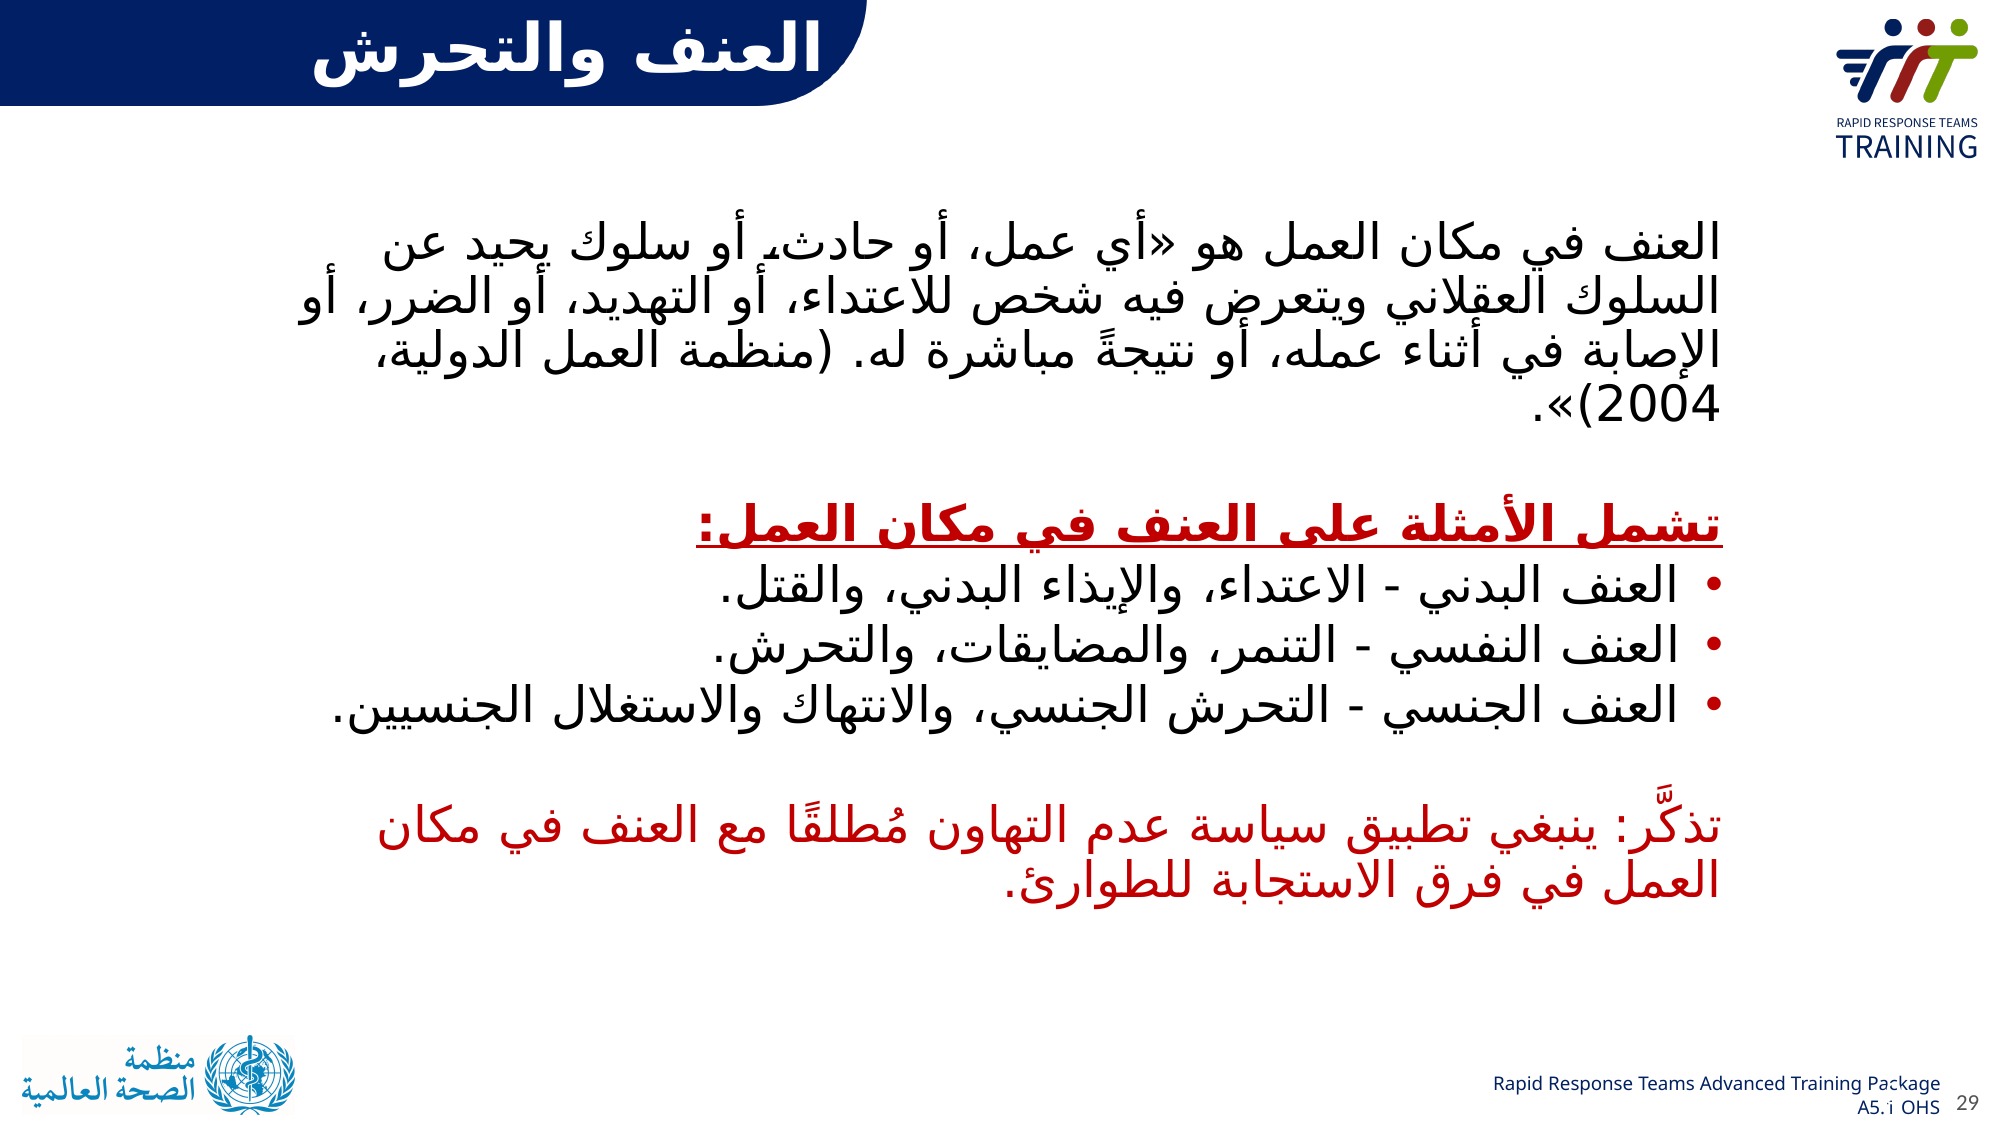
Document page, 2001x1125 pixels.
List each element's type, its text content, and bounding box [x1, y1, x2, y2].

picture [1835, 19, 1978, 167]
list العنف في مكان العمل هو «أي عمل، أو حادث، أو سلوك يحيد عن السلوك العقلاني ويتعرض فيه شخص للاعتداء، أو التهديد، أو الضرر، أو الإصابة في أثناء عمله، أو نتيجةً مباشرة له. (منظمة العمل الدولية، 2004)». تشمل الأمثلة على العنف في مكان العمل: العنف البدني - الاعتداء، والإيذاء البدني، والقتل. العنف النفسي - التنمر، والمضايقات، والتحرش. العنف الجنسي - التحرش الجنسي، والانتهاك والاستغلال الجنسيين. تذكَّر: ينبغي تطبيق سياسة عدم التهاون مُطلقًا مع العنف في مكان العمل في فرق الاستجابة للطوارئ. [269, 208, 1731, 1021]
title العنف والتحرش [13, 0, 833, 104]
picture [252, 1050, 258, 1059]
slide_number 29 [1882, 1037, 1930, 1092]
picture [22, 1035, 295, 1115]
picture [0, 0, 867, 106]
